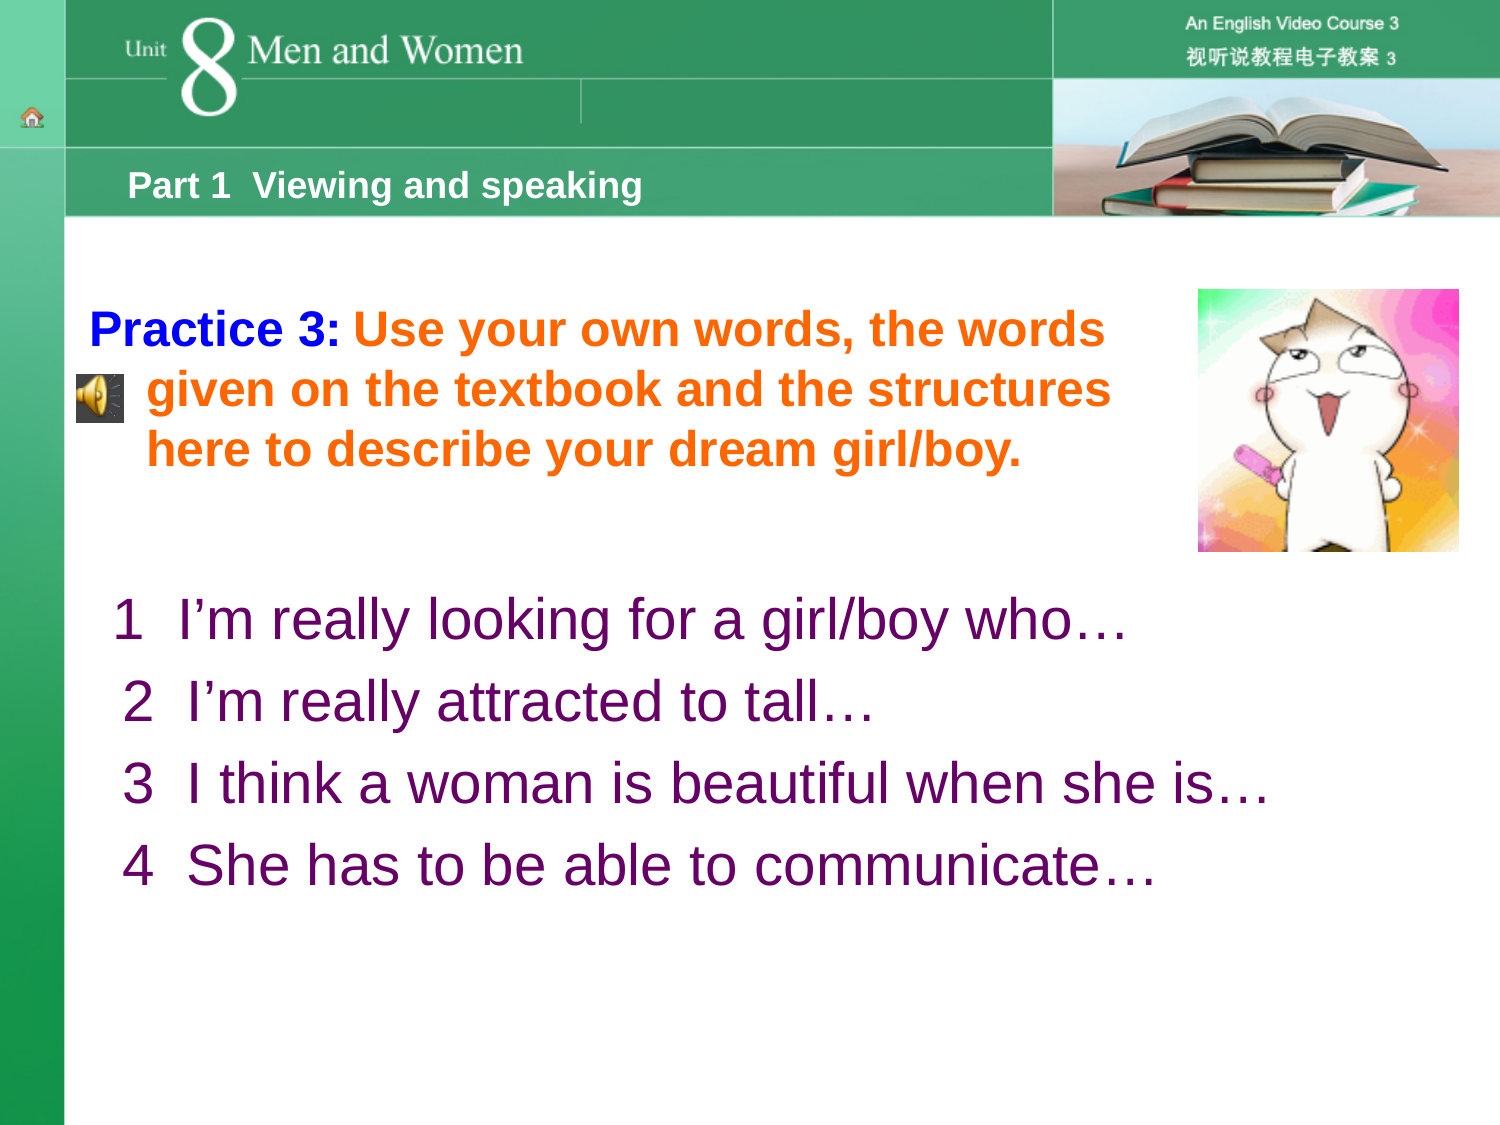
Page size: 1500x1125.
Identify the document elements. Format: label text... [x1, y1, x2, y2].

text_box Part 1 Viewing and speaking [112, 153, 715, 225]
picture [0, 0, 1500, 1125]
text_box 1 I’m really looking for a girl/boy who… 2 I’m really attracted to tall… 3 I think a woman is beautiful when she is… 4 She has to be able to communicate… [74, 574, 1425, 817]
list Practice 3: Use your own words, the words given on the textbook and the structures here to describe your dream girl/boy. [75, 289, 1129, 516]
